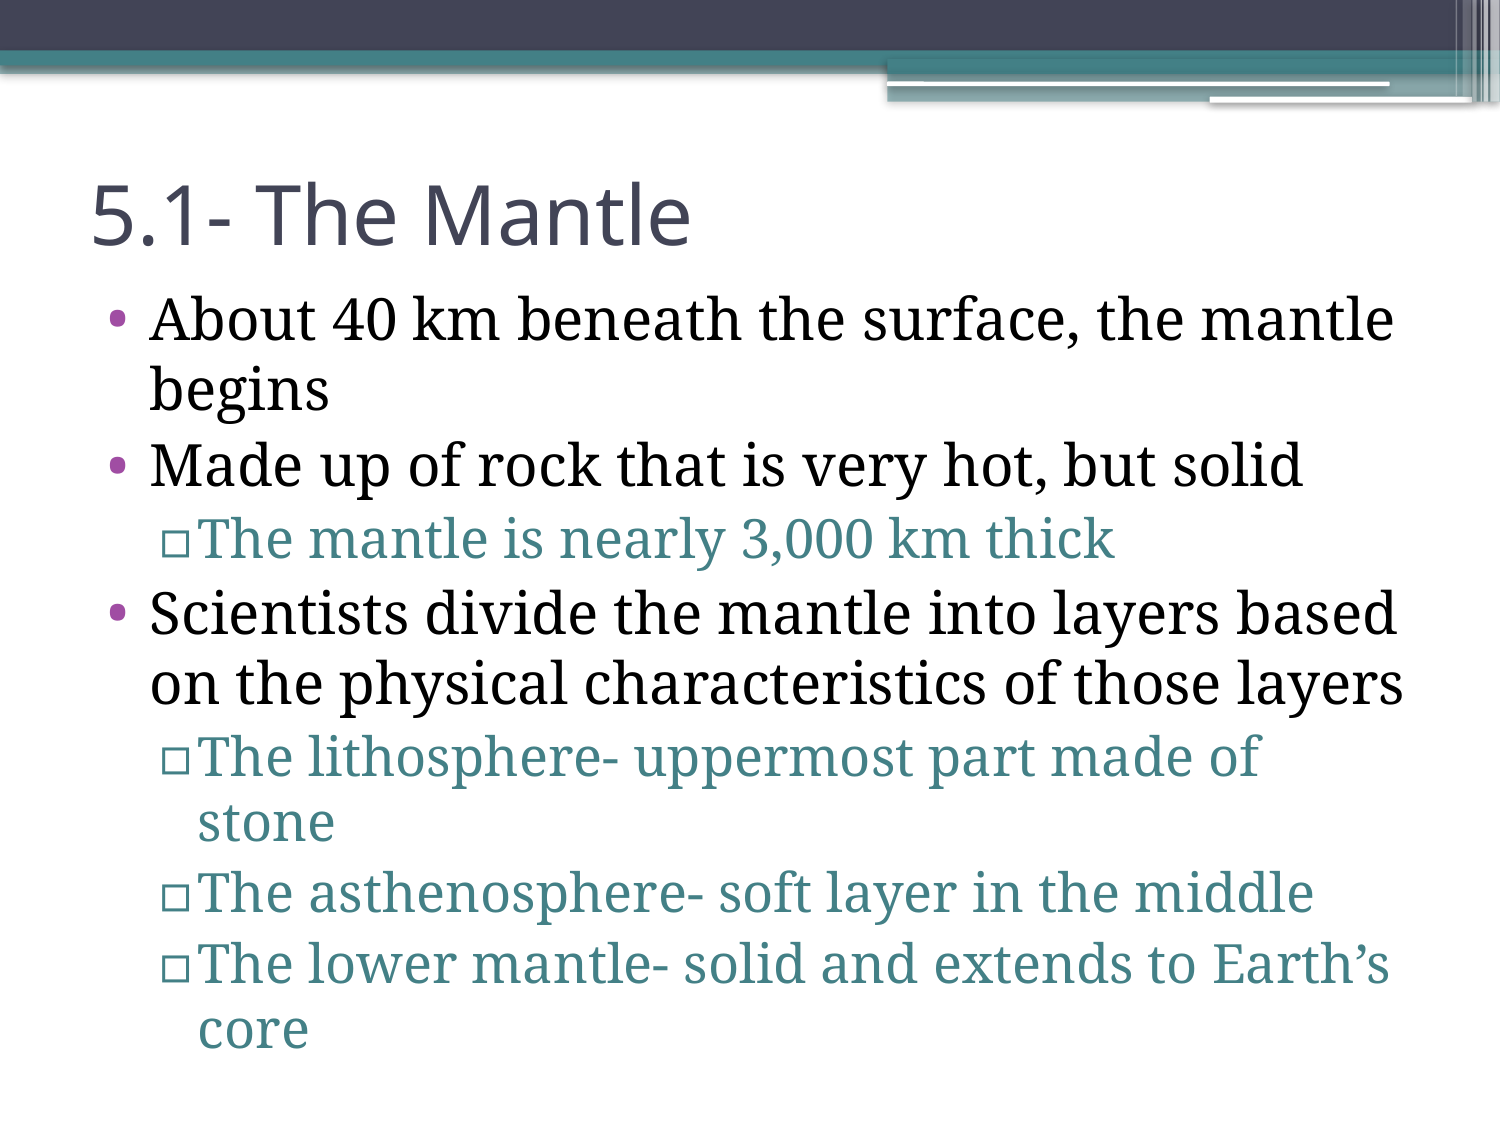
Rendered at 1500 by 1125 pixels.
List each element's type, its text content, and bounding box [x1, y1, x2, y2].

list About 40 km beneath the surface, the mantle begins Made up of rock that is very hot, but solid The mantle is nearly 3,000 km thick Scientists divide the mantle into layers based on the physical characteristics of those layers The lithosphere- uppermost part made of stone The asthenosphere- soft layer in the middle The lower mantle- solid and extends to Earth’s core [75, 275, 1425, 1079]
title 5.1- The Mantle [75, 125, 1425, 275]
